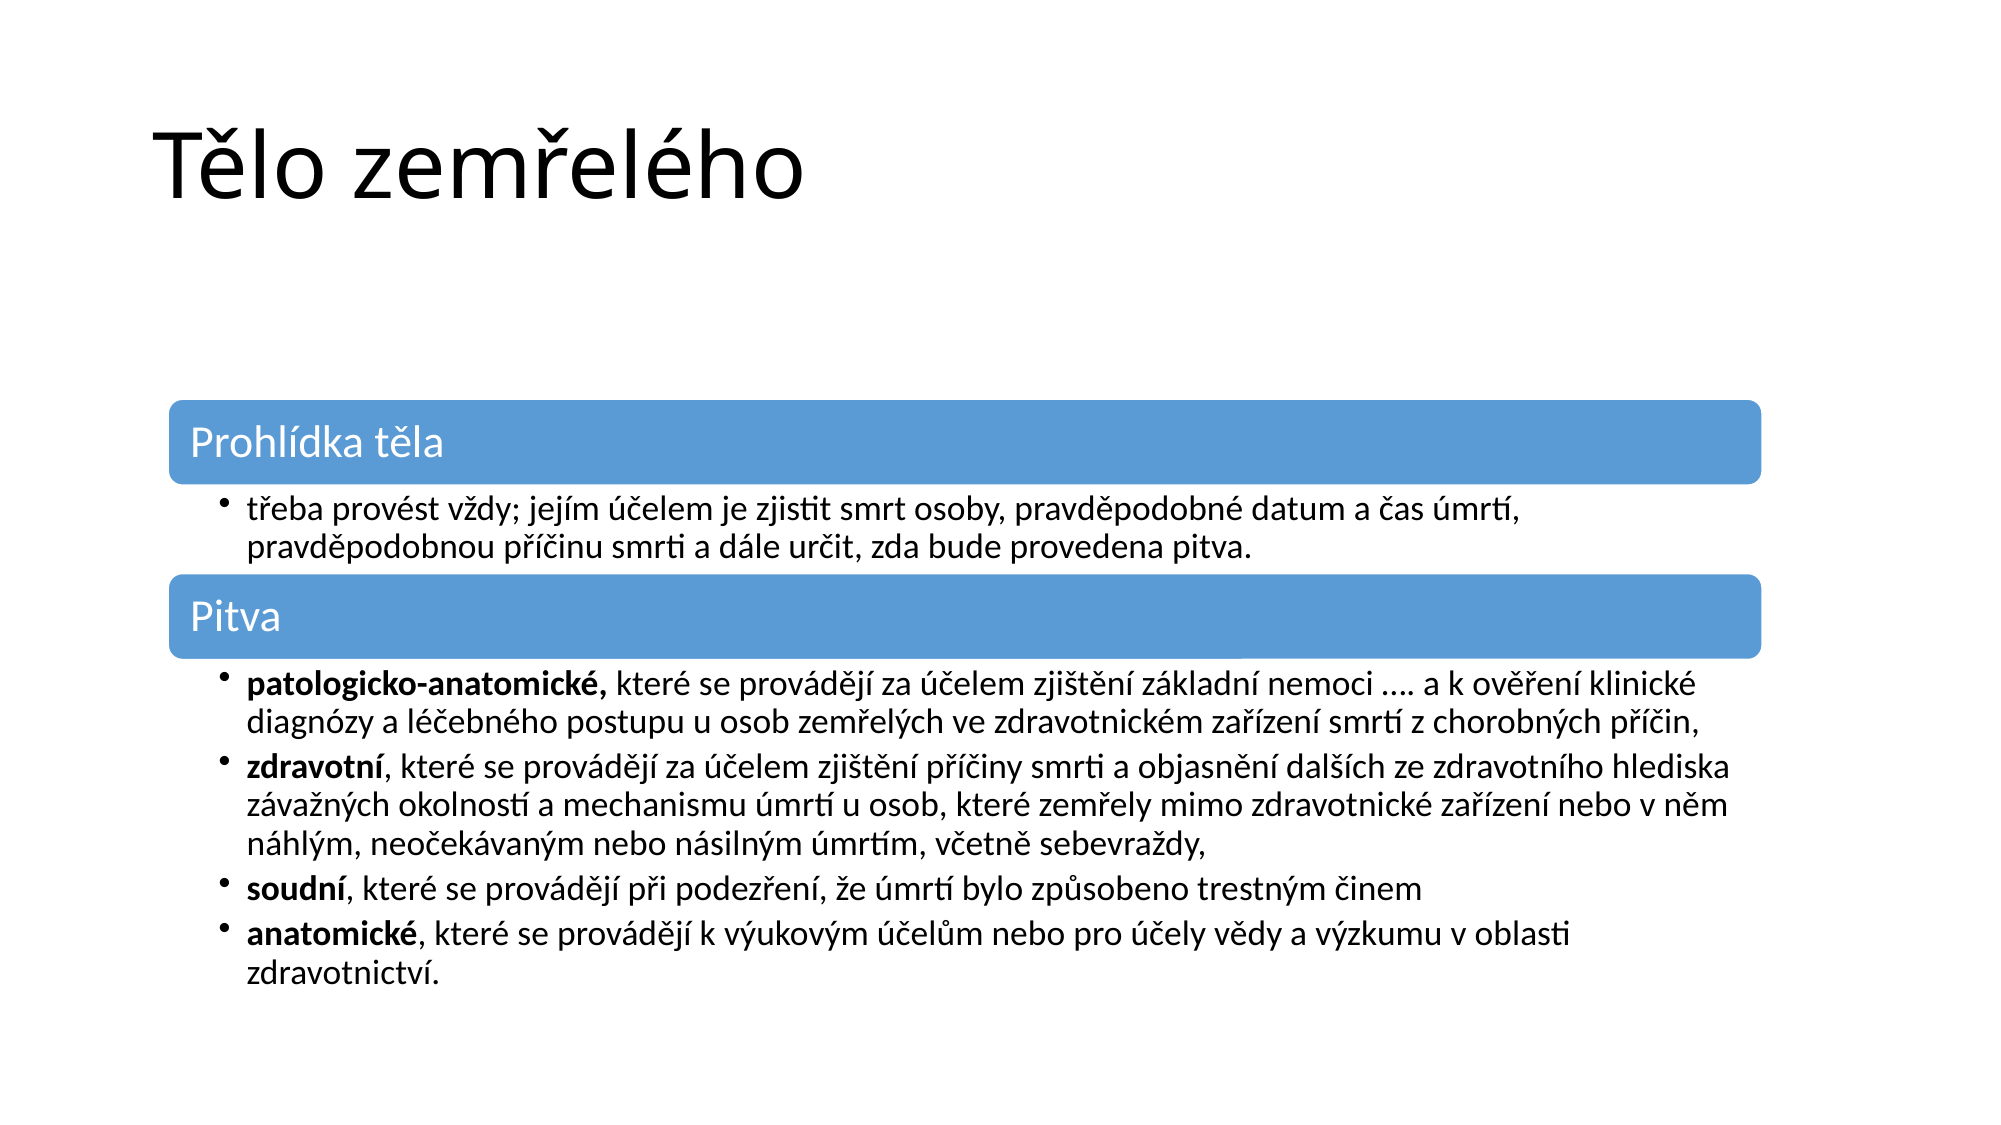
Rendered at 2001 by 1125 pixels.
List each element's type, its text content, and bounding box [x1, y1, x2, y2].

title Tělo zemřelého [137, 59, 1863, 278]
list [167, 374, 1763, 1035]
